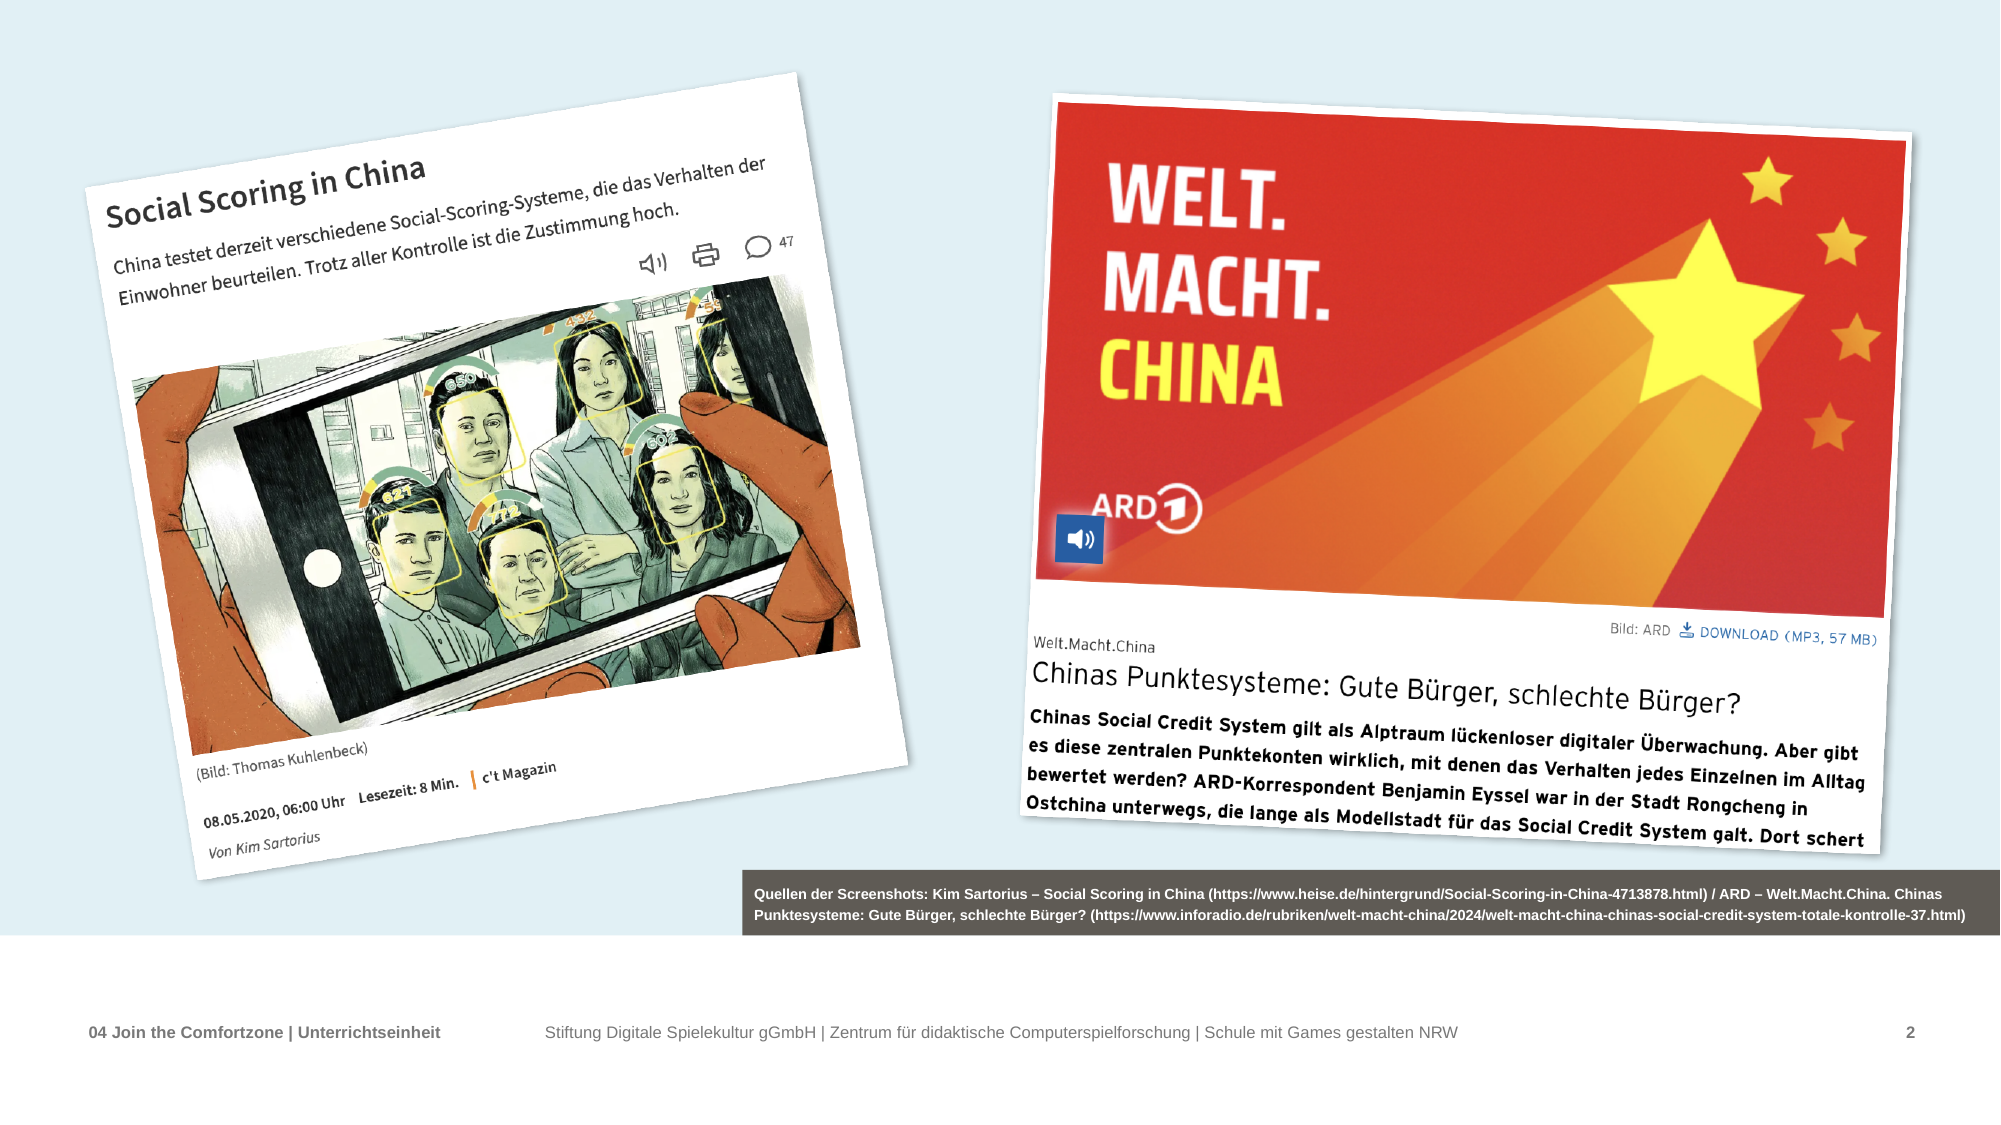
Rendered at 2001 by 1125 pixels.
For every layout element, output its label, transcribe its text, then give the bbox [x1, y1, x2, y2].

picture [1021, 93, 1911, 854]
footer 04 Join the Comfortzone | Unterrichtseinheit [88, 1021, 473, 1081]
picture [85, 73, 907, 880]
text_box Quellen der Screenshots: Kim Sartorius – Social Scoring in China (https://www.heise.de/hintergrund/Social-Scoring-in-China-4713878.html) / ARD – Welt.Macht.China. Chinas Punktesysteme: Gute Bürger, schlechte Bürger? (https://www.inforadio.de/rubriken/welt-macht-china/2024/welt-macht-china-chinas-social-credit-system-totale-kontrolle-37.html) [742, 869, 2000, 936]
slide_number 2 [1820, 1021, 1916, 1081]
